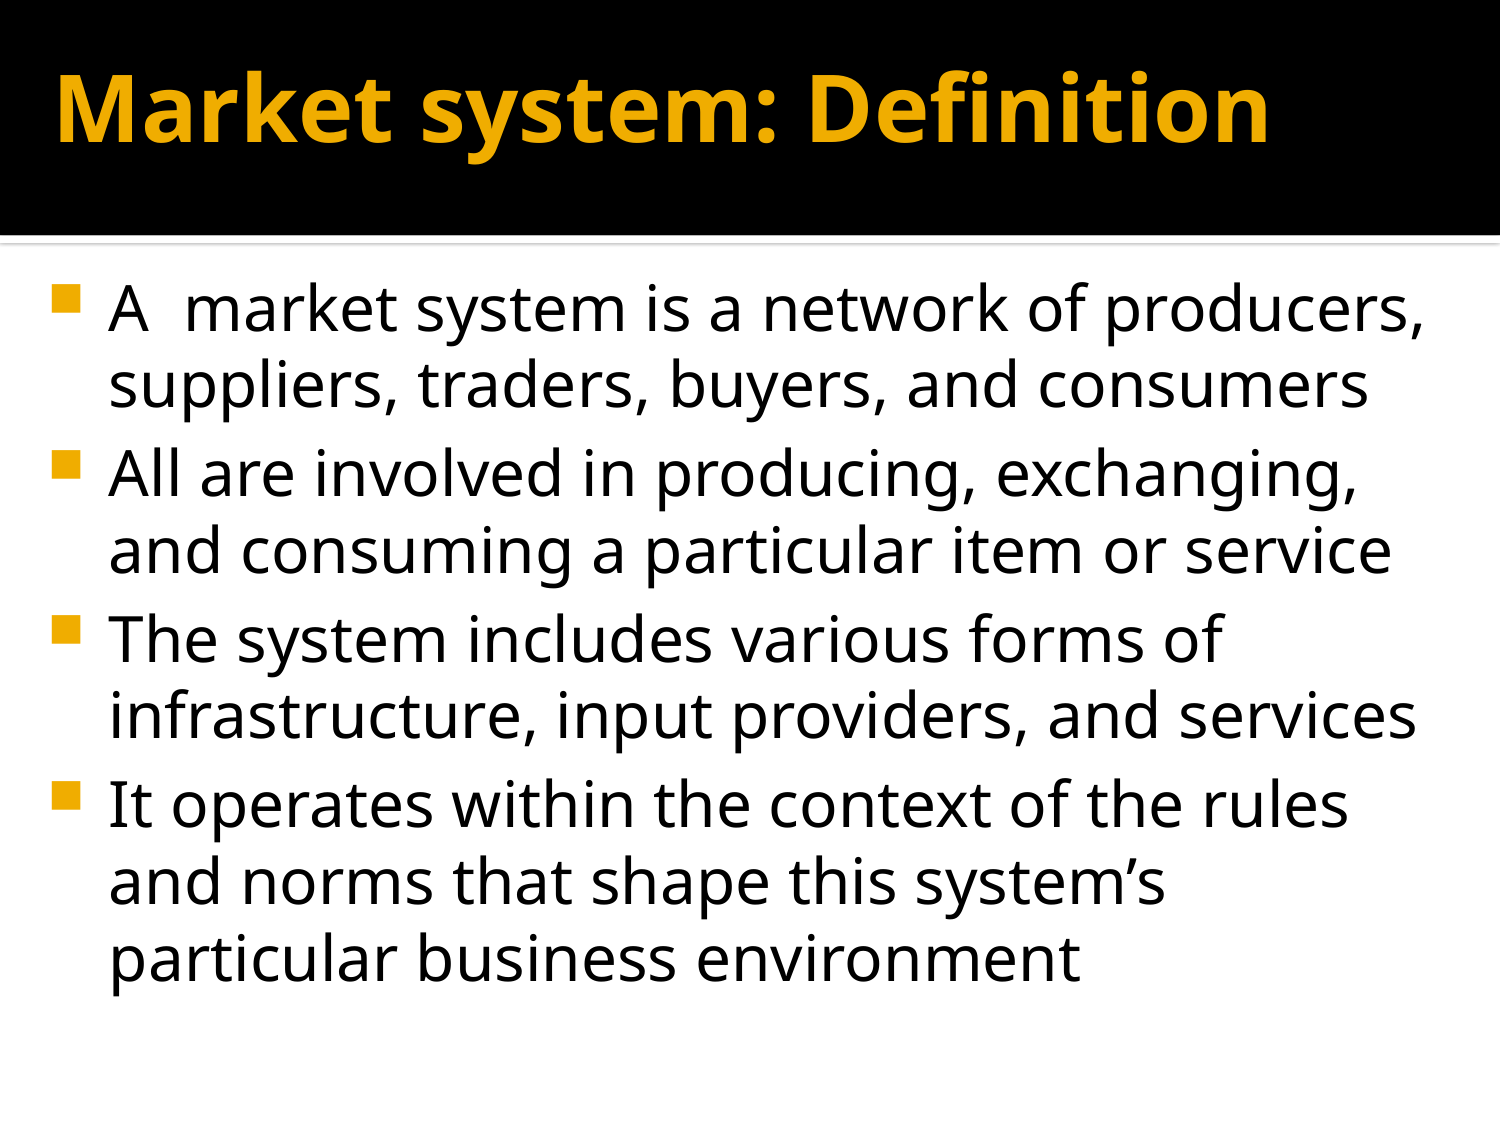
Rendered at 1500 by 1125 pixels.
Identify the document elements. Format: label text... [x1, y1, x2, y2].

title Market system: Definition [37, 11, 1461, 199]
list A market system is a network of producers, suppliers, traders, buyers, and consumers All are involved in producing, exchanging, and consuming a particular item or service The system includes various forms of infrastructure, input providers, and services It operates within the context of the rules and norms that shape this system’s particular business environment [37, 252, 1461, 1069]
